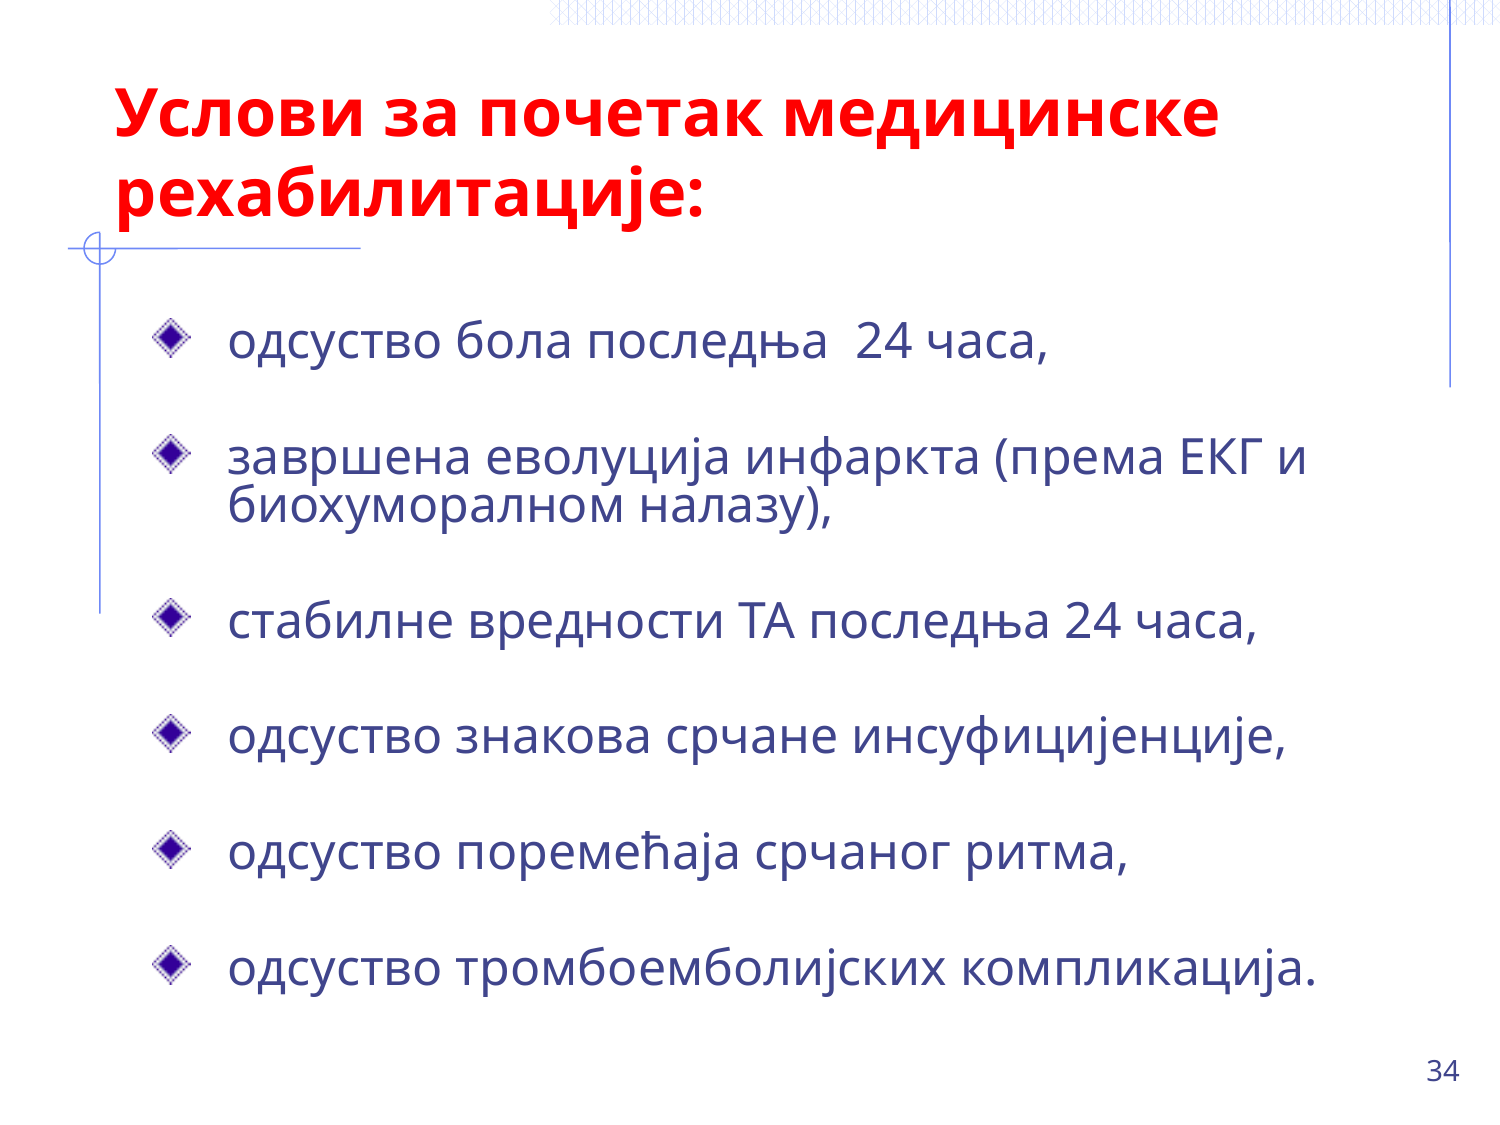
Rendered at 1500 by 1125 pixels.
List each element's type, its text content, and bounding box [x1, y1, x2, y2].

picture [152, 830, 191, 869]
slide_number 34 [1162, 1025, 1475, 1100]
picture [152, 434, 191, 474]
picture [152, 714, 191, 753]
list одсуство бола последња 24 часа, завршена еволуција инфаркта (према ЕКГ и биохуморалном налазу), стабилне вредности ТА последња 24 часа, одсуство знакова срчане инсуфицијенције, одсуство поремећаја срчаног ритма, одсуство тромбоемболијских компликација. [137, 312, 1413, 988]
picture [152, 945, 191, 985]
picture [152, 318, 191, 358]
picture [152, 598, 191, 637]
title Услови за почетак медицинске рехабилитације: [99, 49, 1376, 238]
